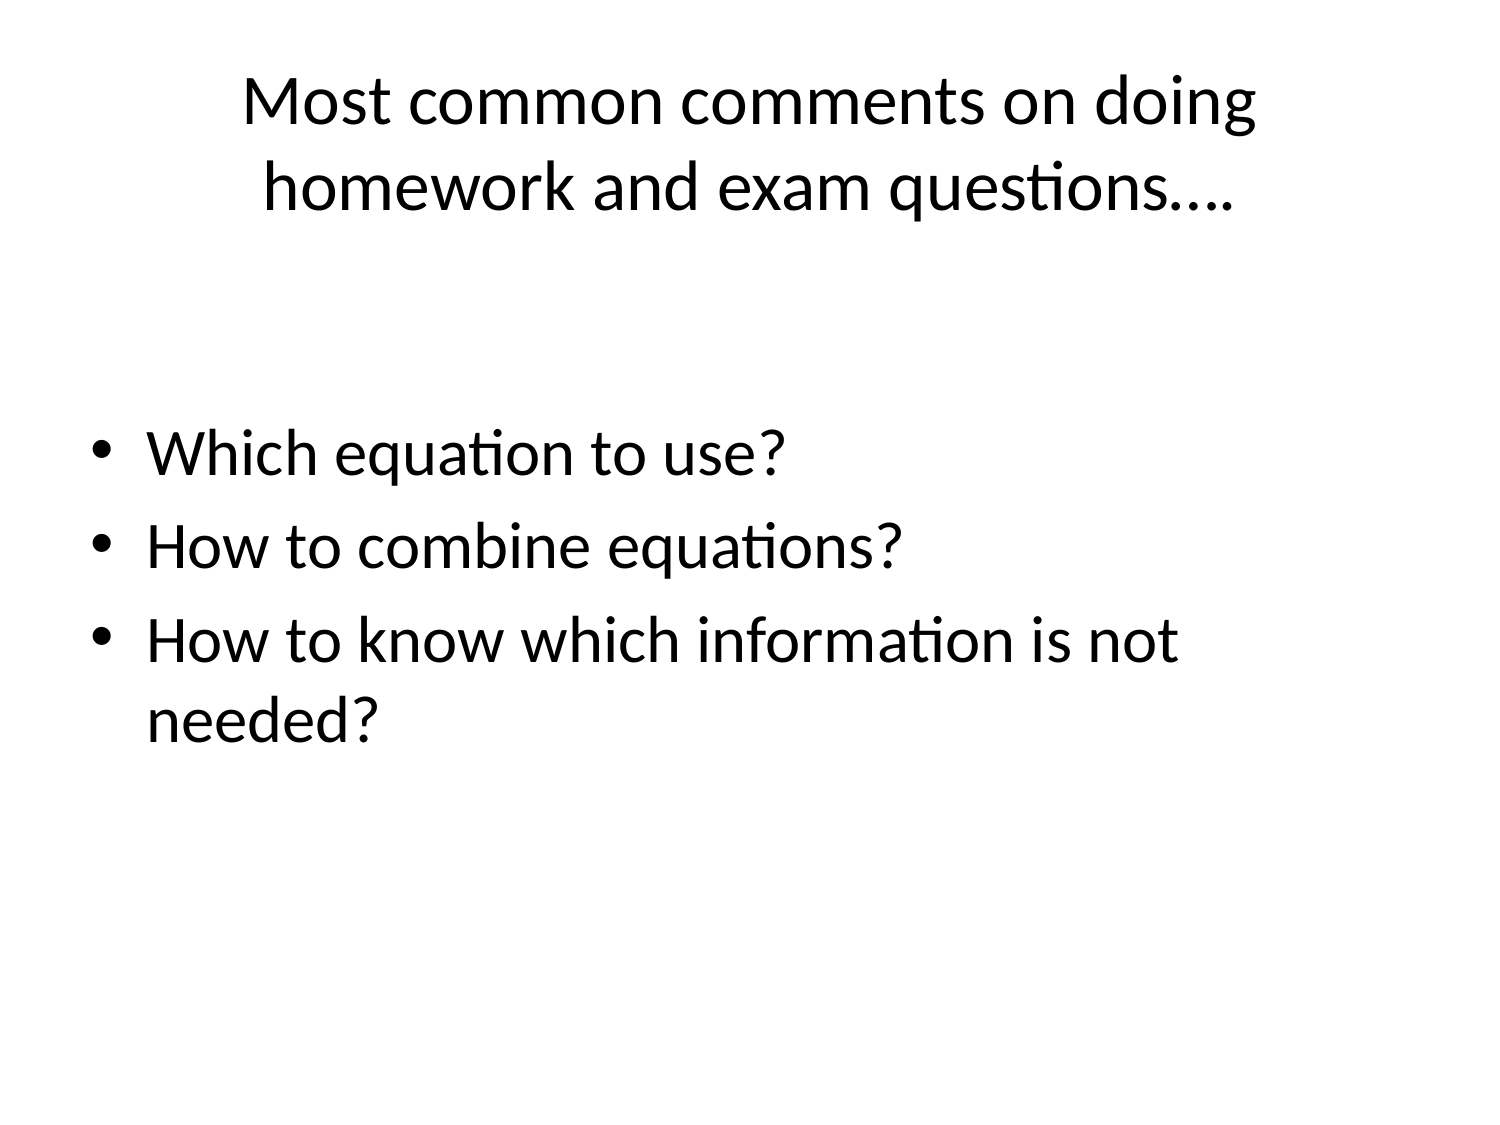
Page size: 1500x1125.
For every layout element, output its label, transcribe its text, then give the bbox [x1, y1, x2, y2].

title Most common comments on doing homework and exam questions…. [75, 45, 1425, 233]
list Which equation to use? How to combine equations? How to know which information is not needed? [75, 401, 1425, 1005]
